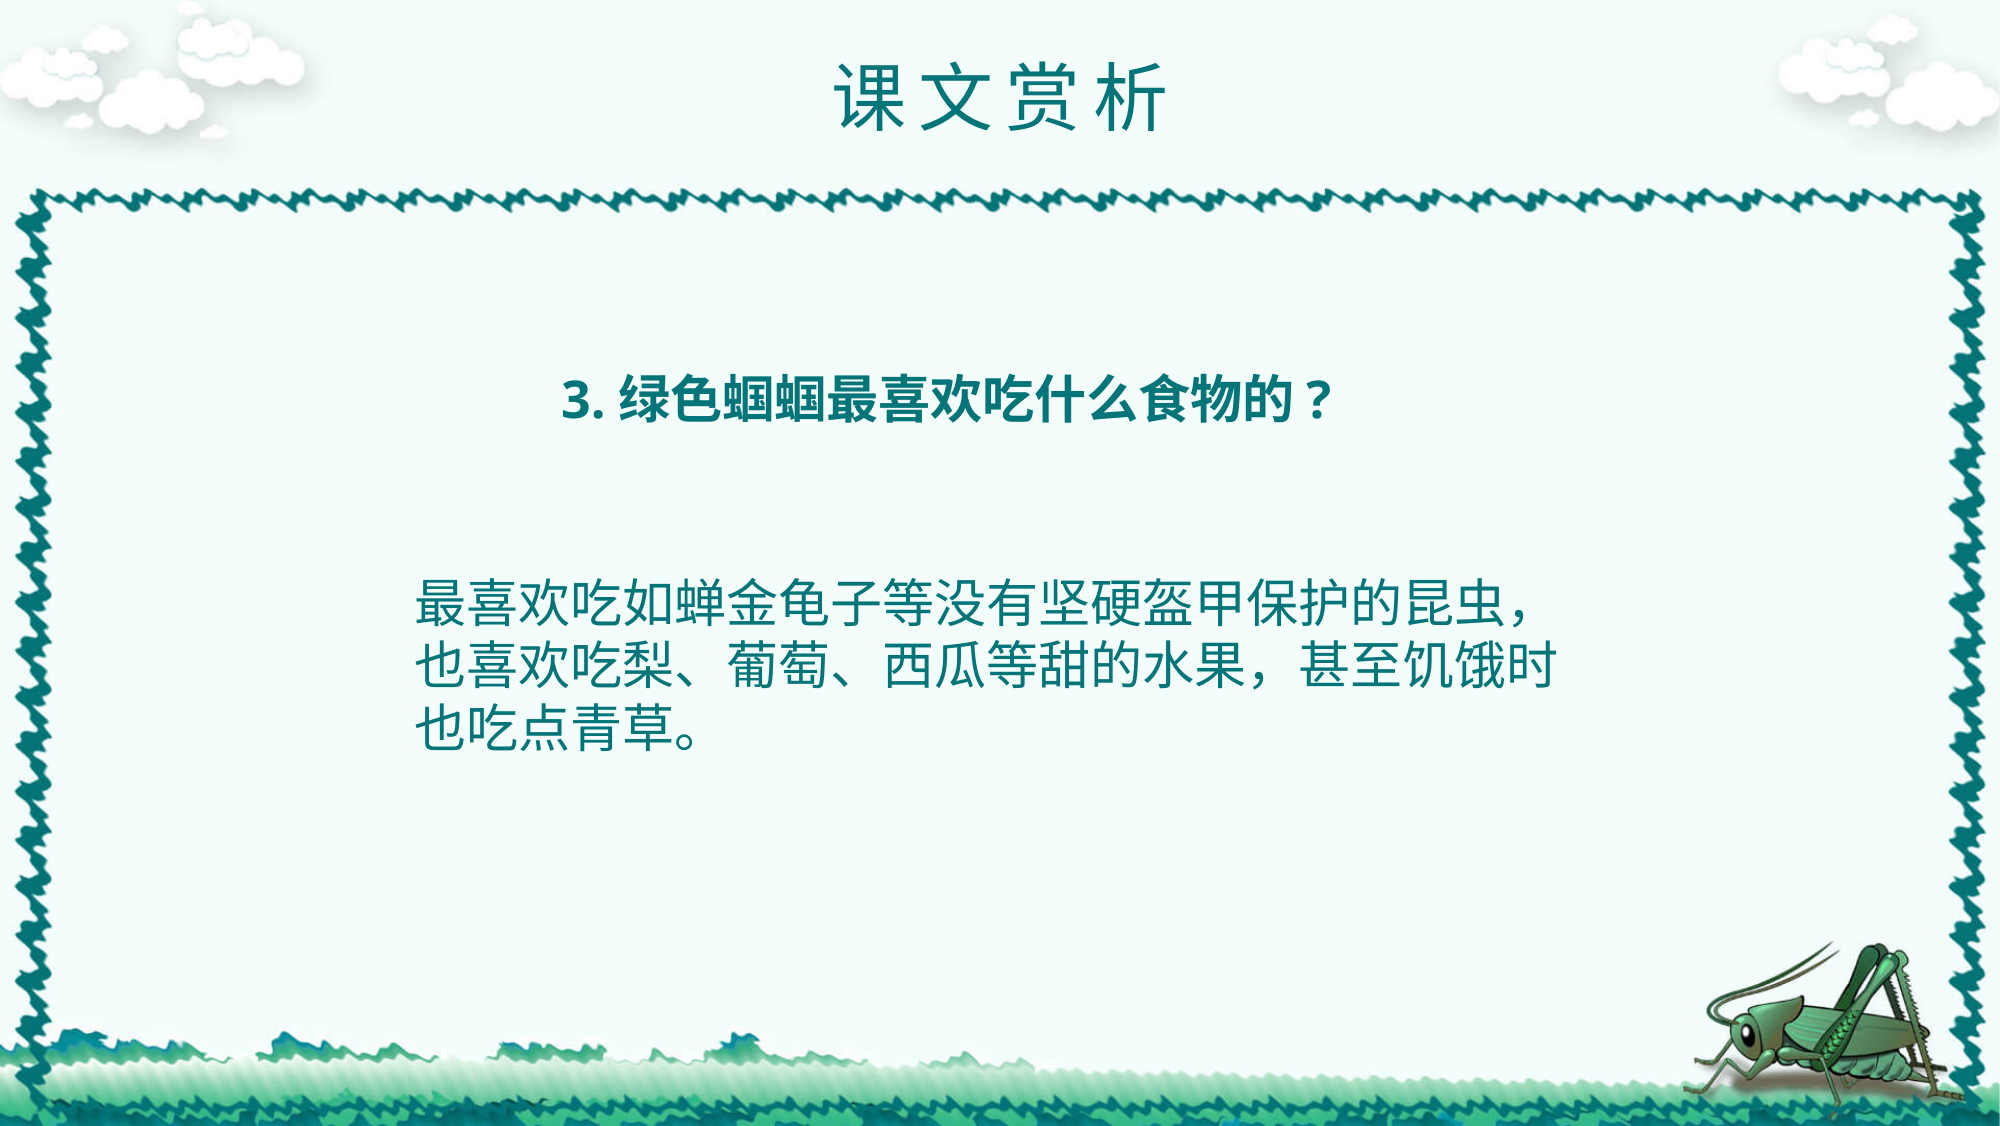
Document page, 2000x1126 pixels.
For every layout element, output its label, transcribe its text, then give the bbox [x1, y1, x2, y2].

text_box 课文赏析 [671, 49, 1329, 140]
text_box 3.绿色蝈蝈最喜欢吃什么食物的? [546, 366, 1580, 562]
text_box 最喜欢吃如蝉金龟子等没有坚硬盔甲保护的昆虫，也喜欢吃梨、葡萄、西瓜等甜的水果，甚至饥饿时也吃点青草。 [399, 562, 1601, 765]
picture [0, 0, 2000, 1126]
